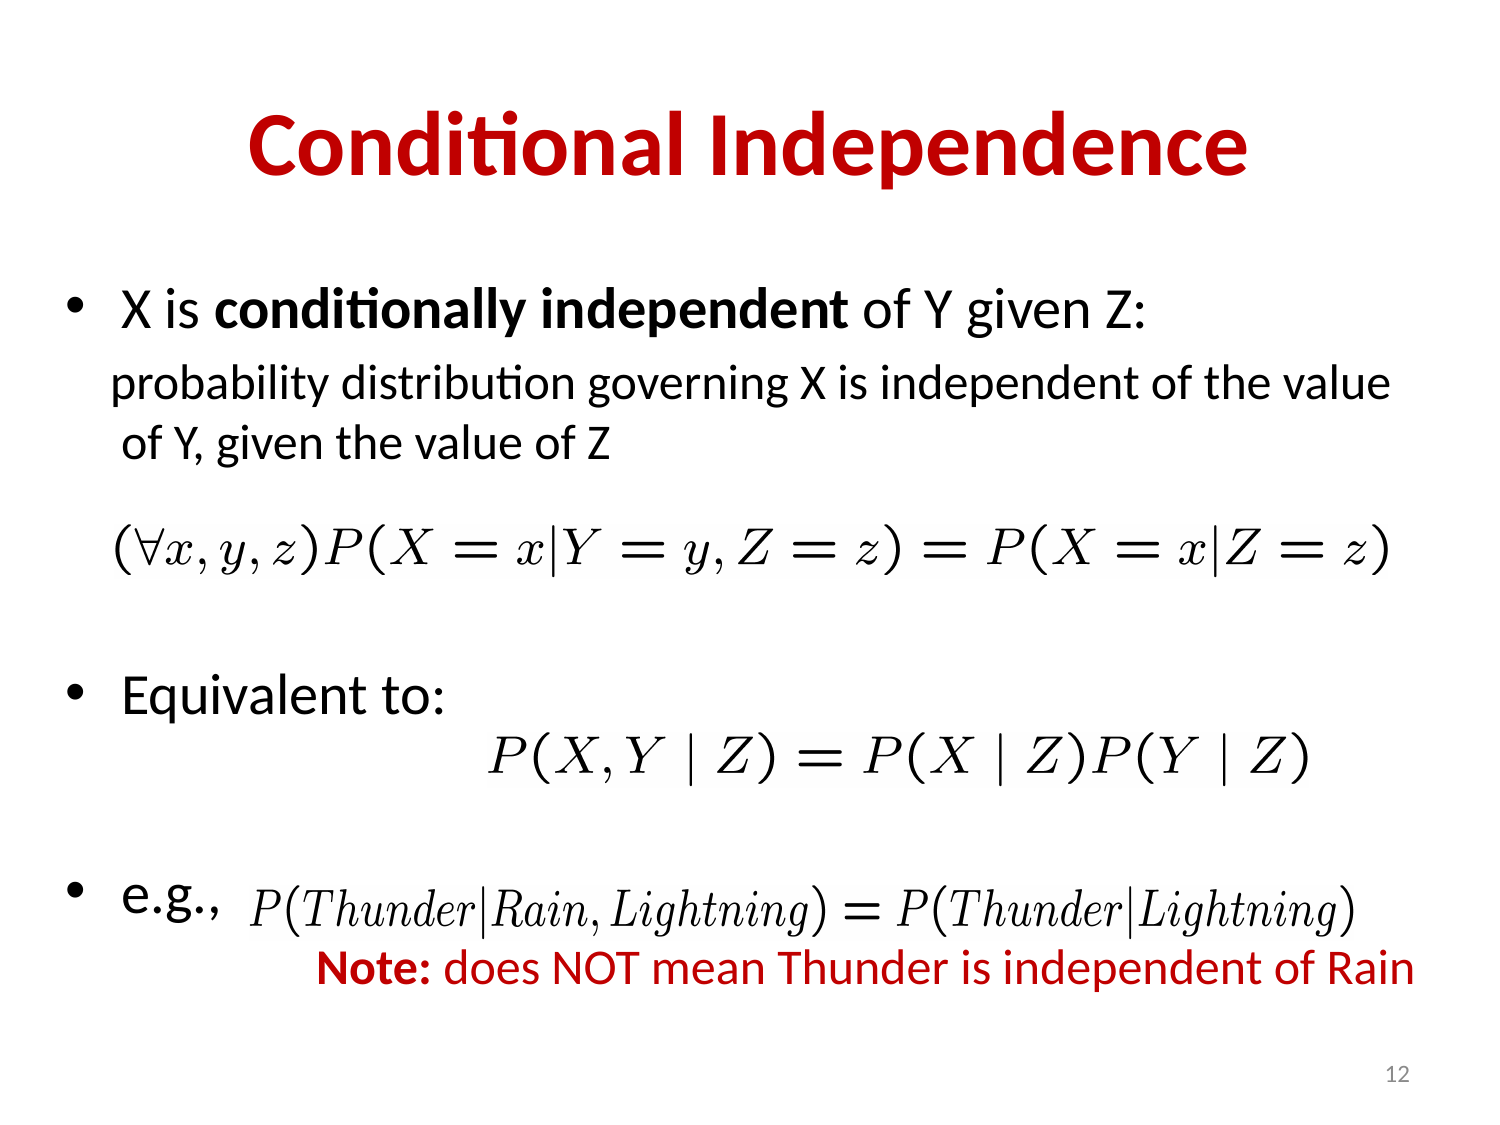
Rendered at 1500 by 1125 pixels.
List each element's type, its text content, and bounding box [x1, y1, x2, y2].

picture [249, 885, 1354, 942]
text_box X is conditionally independent of Y given Z: probability distribution governing X is independent of the value of Y, given the value of Z Equivalent to: e.g., Note: does NOT mean Thunder is independent of Rain [50, 262, 1450, 1125]
title Conditional Independence [75, 45, 1425, 233]
picture [487, 732, 1309, 788]
picture [114, 524, 1388, 579]
